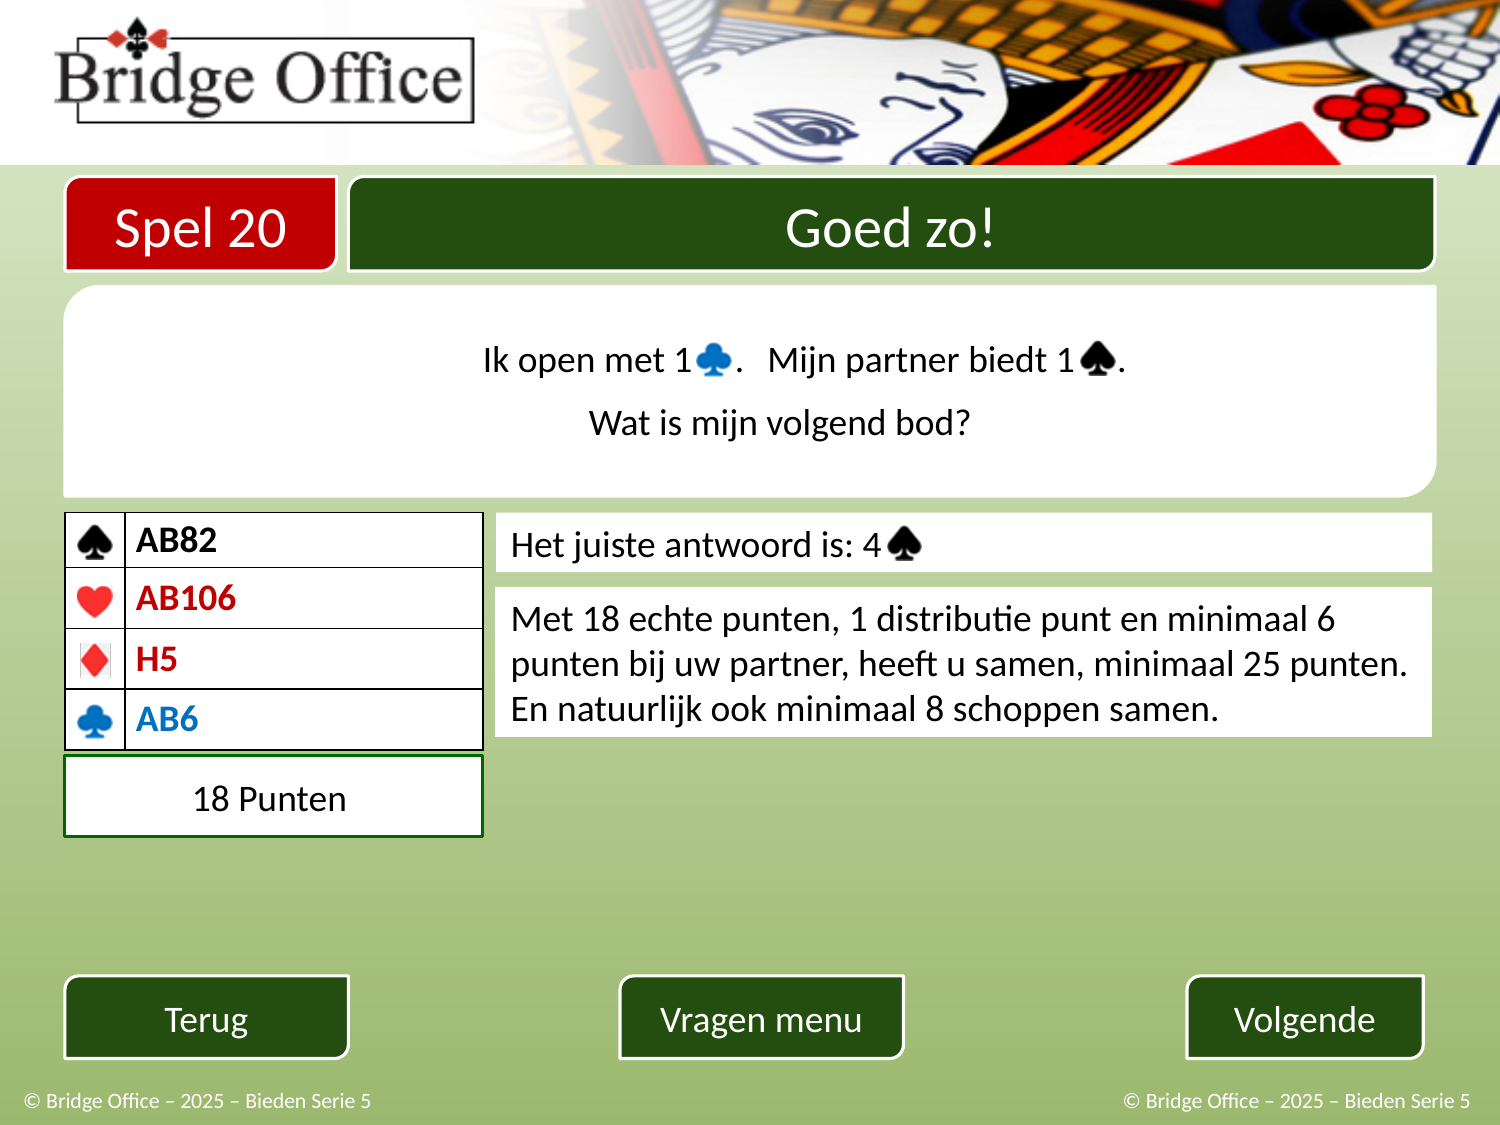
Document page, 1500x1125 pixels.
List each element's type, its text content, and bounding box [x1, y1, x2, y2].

text_box Terug [63, 974, 350, 1061]
text_box Wat is mijn volgend bod? [574, 390, 996, 451]
text_box Volgende [1185, 974, 1425, 1061]
table_cell [66, 690, 124, 749]
picture [0, 0, 1500, 166]
text_box Ik open met 1 . [468, 327, 787, 388]
text_box Mijn partner biedt 1 . [752, 327, 1144, 387]
picture [77, 703, 114, 740]
picture [886, 525, 923, 561]
picture [77, 585, 114, 618]
text_box © Bridge Office – 2025 – Bieden Serie 5 [1107, 1079, 1500, 1121]
table_cell [66, 629, 124, 688]
text_box [63, 284, 1437, 498]
text_box Spel 20 [63, 178, 339, 273]
picture [77, 643, 114, 679]
table_cell H5 [126, 629, 482, 688]
table_header [66, 513, 124, 567]
text_box © Bridge Office – 2025 – Bieden Serie 5 [8, 1079, 393, 1121]
table_cell AB106 [126, 568, 482, 628]
table_header AB82 [126, 513, 482, 567]
text_box 18 Punten [63, 754, 484, 838]
text_box Het juiste antwoord is: 4 [496, 512, 1433, 573]
picture [696, 342, 733, 378]
table_cell AB6 [126, 690, 482, 749]
picture [77, 524, 114, 561]
table_cell [66, 568, 124, 628]
text_box Met 18 echte punten, 1 distributie punt en minimaal 6 punten bij uw partner, heeft u samen, minimaal 25 punten. En natuurlijk ook minimaal 8 schoppen samen. [495, 587, 1432, 737]
text_box Vragen menu [618, 974, 906, 1061]
text_box Goed zo! [346, 178, 1437, 273]
picture [1079, 340, 1116, 376]
